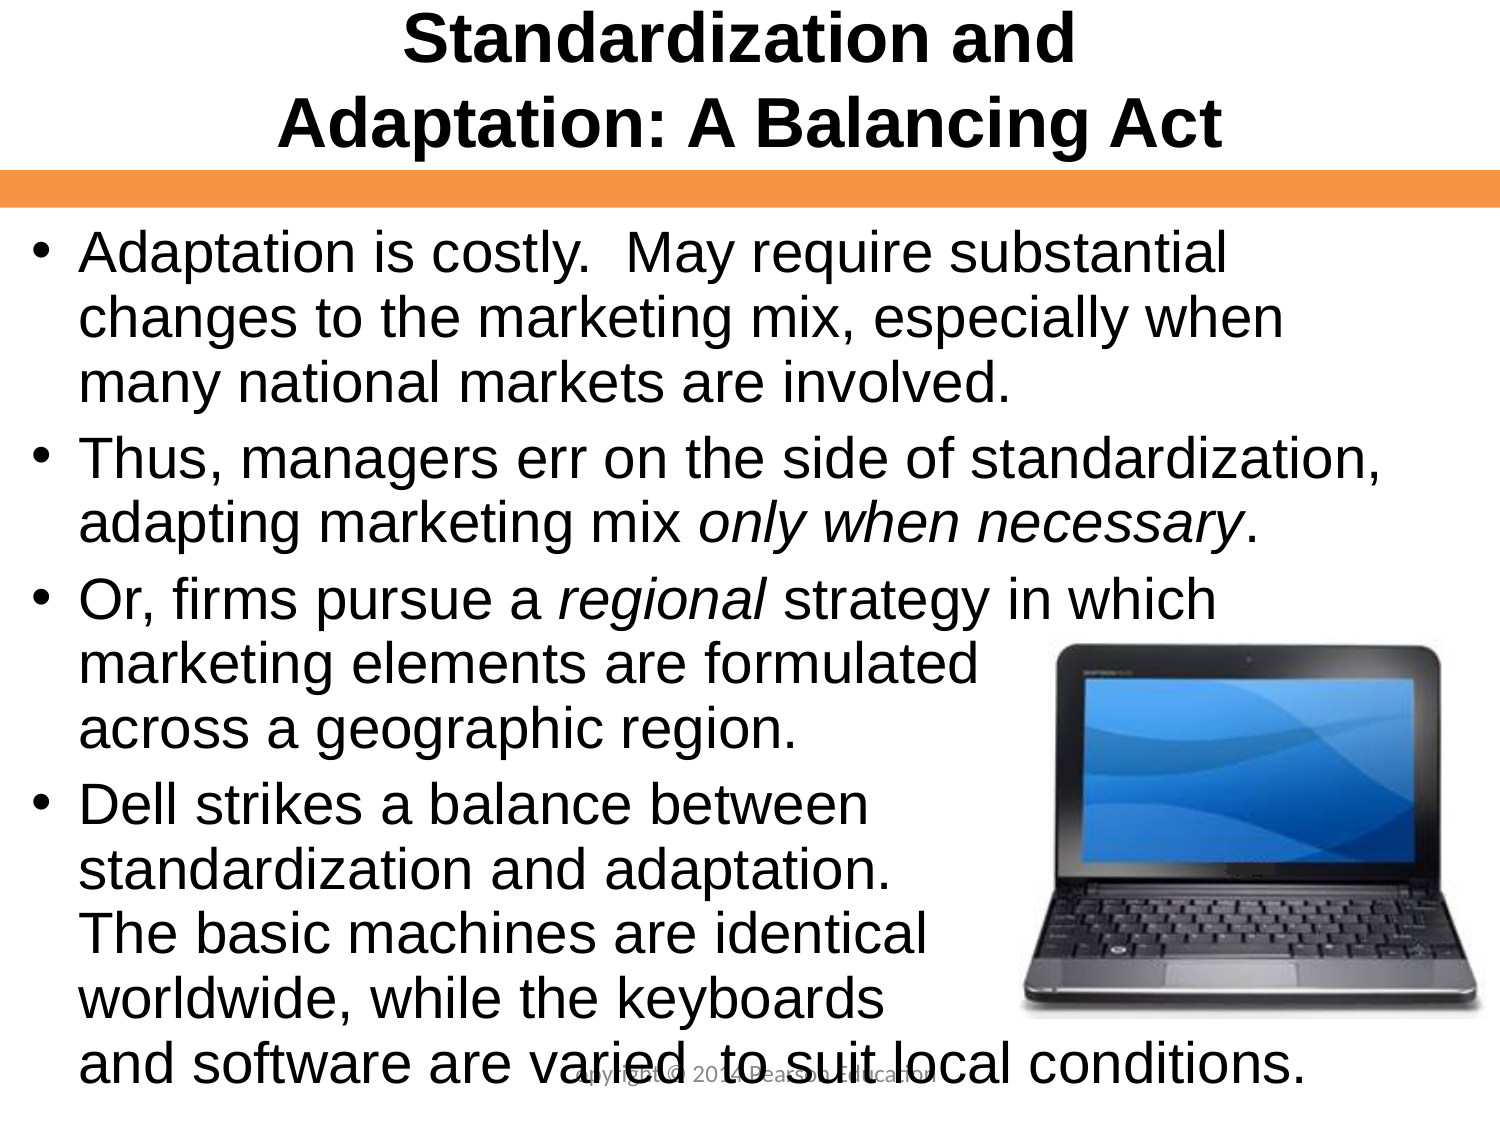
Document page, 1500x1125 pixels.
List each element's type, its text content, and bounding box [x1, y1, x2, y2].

title Standardization and Adaptation: A Balancing Act [112, 7, 1388, 146]
text_box Adaptation is costly. May require substantial changes to the marketing mix, especially when many national markets are involved. Thus, managers err on the side of standardization, adapting marketing mix only when necessary. Or, firms pursue a regional strategy in which marketing elements are formulated across a geographic region. Dell strikes a balance between standardization and adaptation. The basic machines are identical worldwide, while the keyboards and software are varied to suit local conditions. [16, 212, 1450, 1100]
text_box [0, 168, 1500, 210]
picture [1012, 624, 1489, 1019]
footer Copyright © 2014 Pearson Education [512, 1042, 988, 1103]
